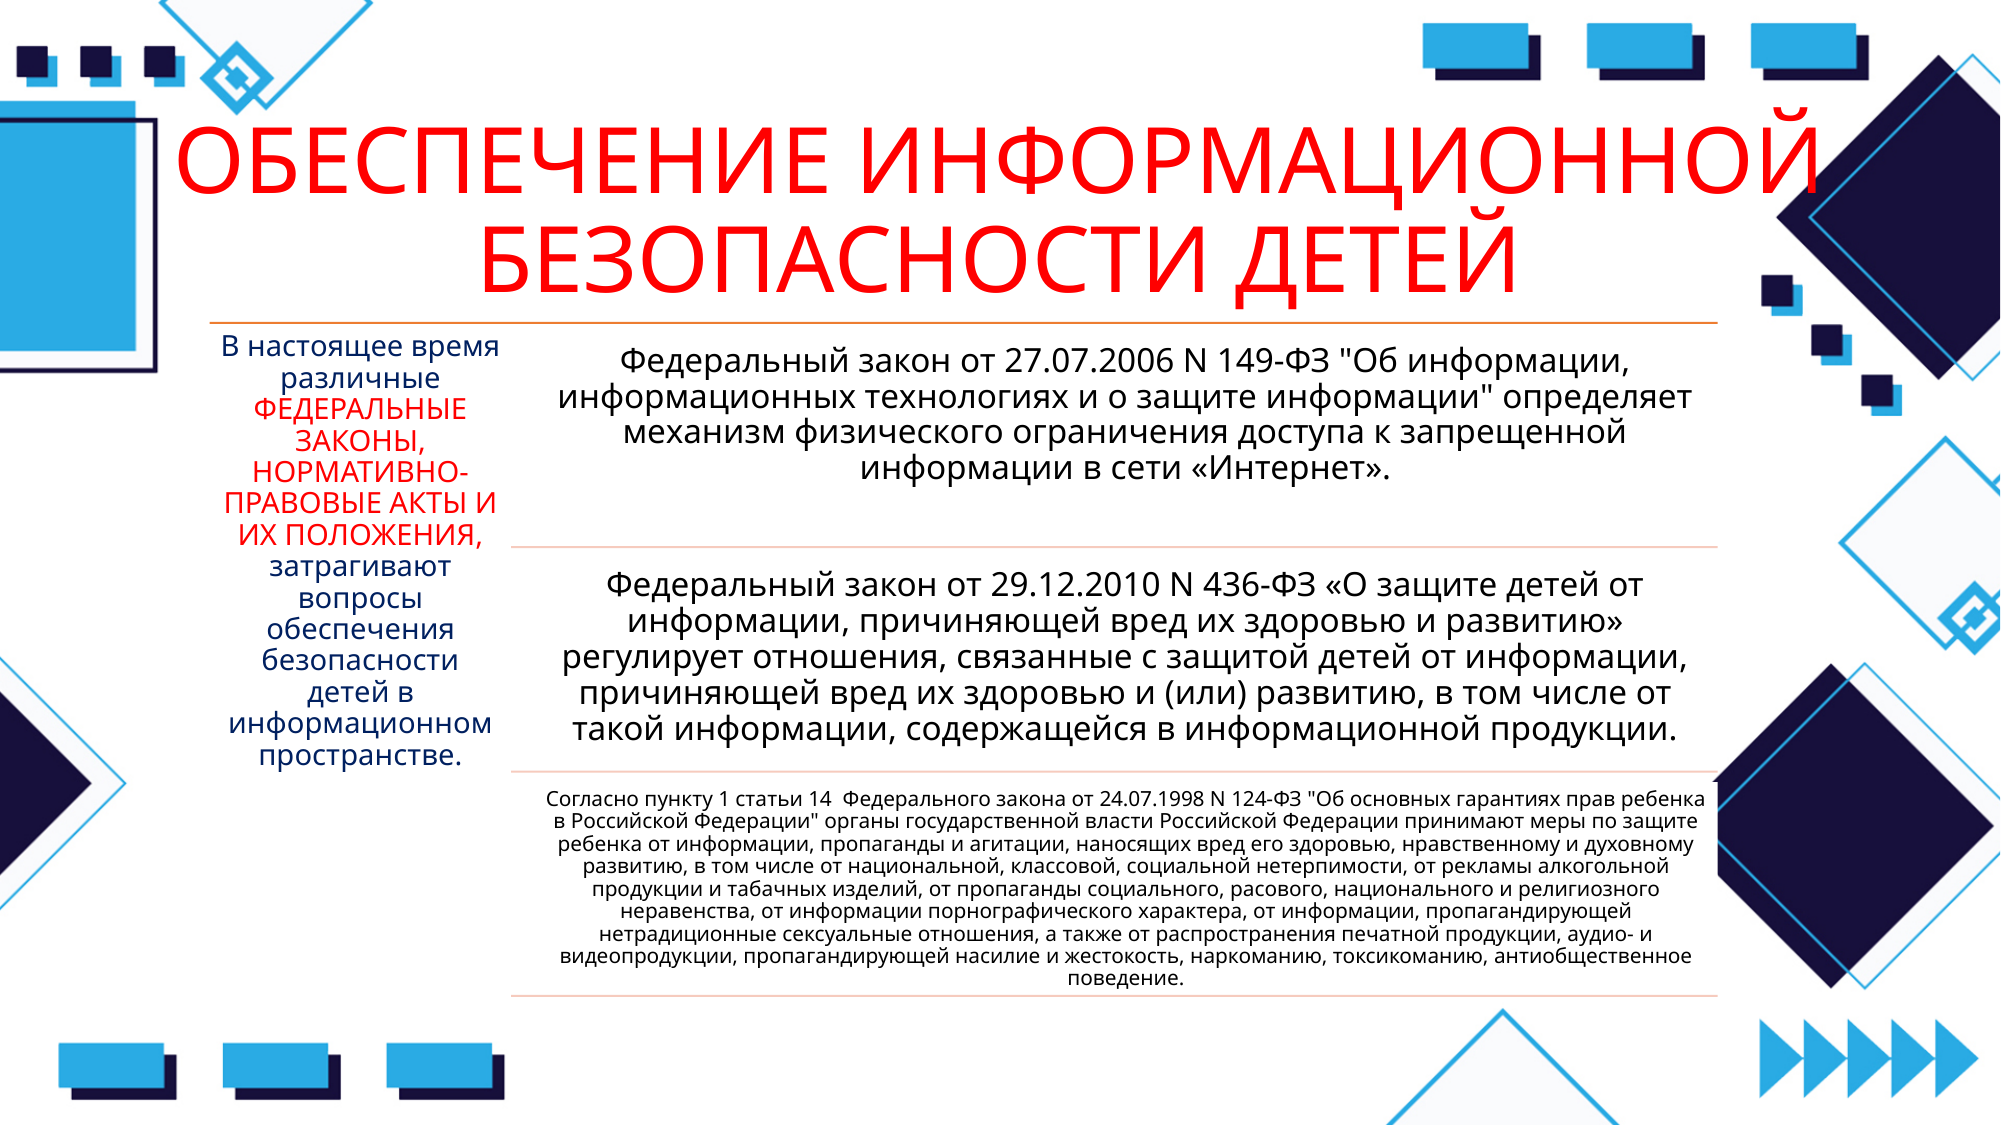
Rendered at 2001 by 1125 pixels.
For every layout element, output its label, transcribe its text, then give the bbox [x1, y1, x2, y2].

picture [0, 0, 2001, 1125]
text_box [209, 322, 1718, 1007]
title ОБЕСПЕЧЕНИЕ ИНФОРМАЦИОННОЙ БЕЗОПАСНОСТИ ДЕТЕЙ [137, 105, 1863, 323]
